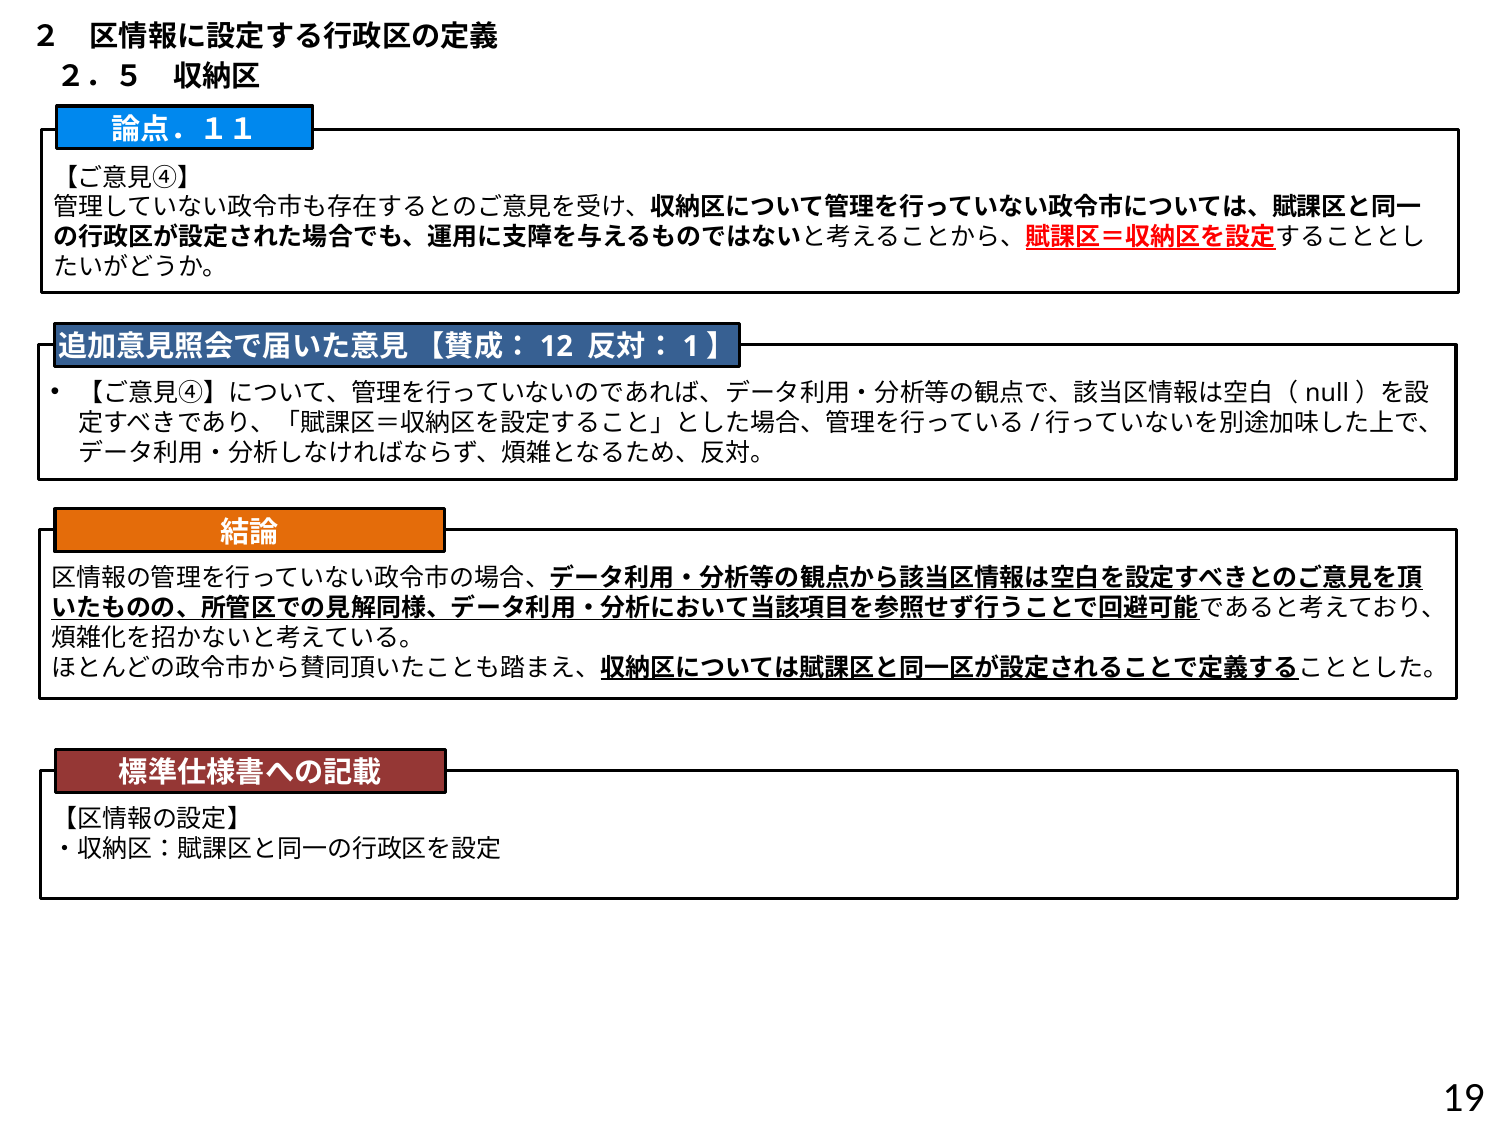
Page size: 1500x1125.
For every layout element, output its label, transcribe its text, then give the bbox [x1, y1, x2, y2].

slide_number 18 [1149, 1065, 1500, 1125]
text_box 論点．１１ [55, 104, 315, 151]
text_box 区情報の管理を行っていない政令市の場合、データ利用・分析等の観点から該当区情報は空白を設定すべきとのご意見を頂いたものの、所管区での見解同様、データ利用・分析において当該項目を参照せず行うことで回避可能であると考えており、煩雑化を招かないと考えている。 ほとんどの政令市から賛同頂いたことも踏まえ、収納区については賦課区と同一区が設定されることで定義することとした。 [39, 529, 1457, 699]
text_box 標準仕様書への記載 [54, 748, 448, 795]
text_box 結論 [53, 507, 447, 554]
text_box 【ご意見④】 管理していない政令市も存在するとのご意見を受け、収納区について管理を行っていない政令市については、賦課区と同一の行政区が設定された場合でも、運用に支障を与えるものではないと考えることから、賦課区＝収納区を設定することとしたいがどうか。 [41, 129, 1459, 293]
text_box 追加意見照会で届いた意見 【賛成：12 反対：1】 [52, 321, 741, 369]
text_box 【ご意見④】について、管理を行っていないのであれば、データ利用・分析等の観点で、該当区情報は空白（null）を設定すべきであり、「賦課区＝収納区を設定すること」とした場合、管理を行っている/行っていないを別途加味した上で、データ利用・分析しなければならず、煩雑となるため、反対。 [38, 344, 1457, 480]
text_box ２ 区情報に設定する行政区の定義 [16, 2, 1440, 49]
text_box 【区情報の設定】 ・収納区：賦課区と同一の行政区を設定 [40, 770, 1458, 899]
text_box ２．５ 収納区 [41, 42, 1464, 89]
